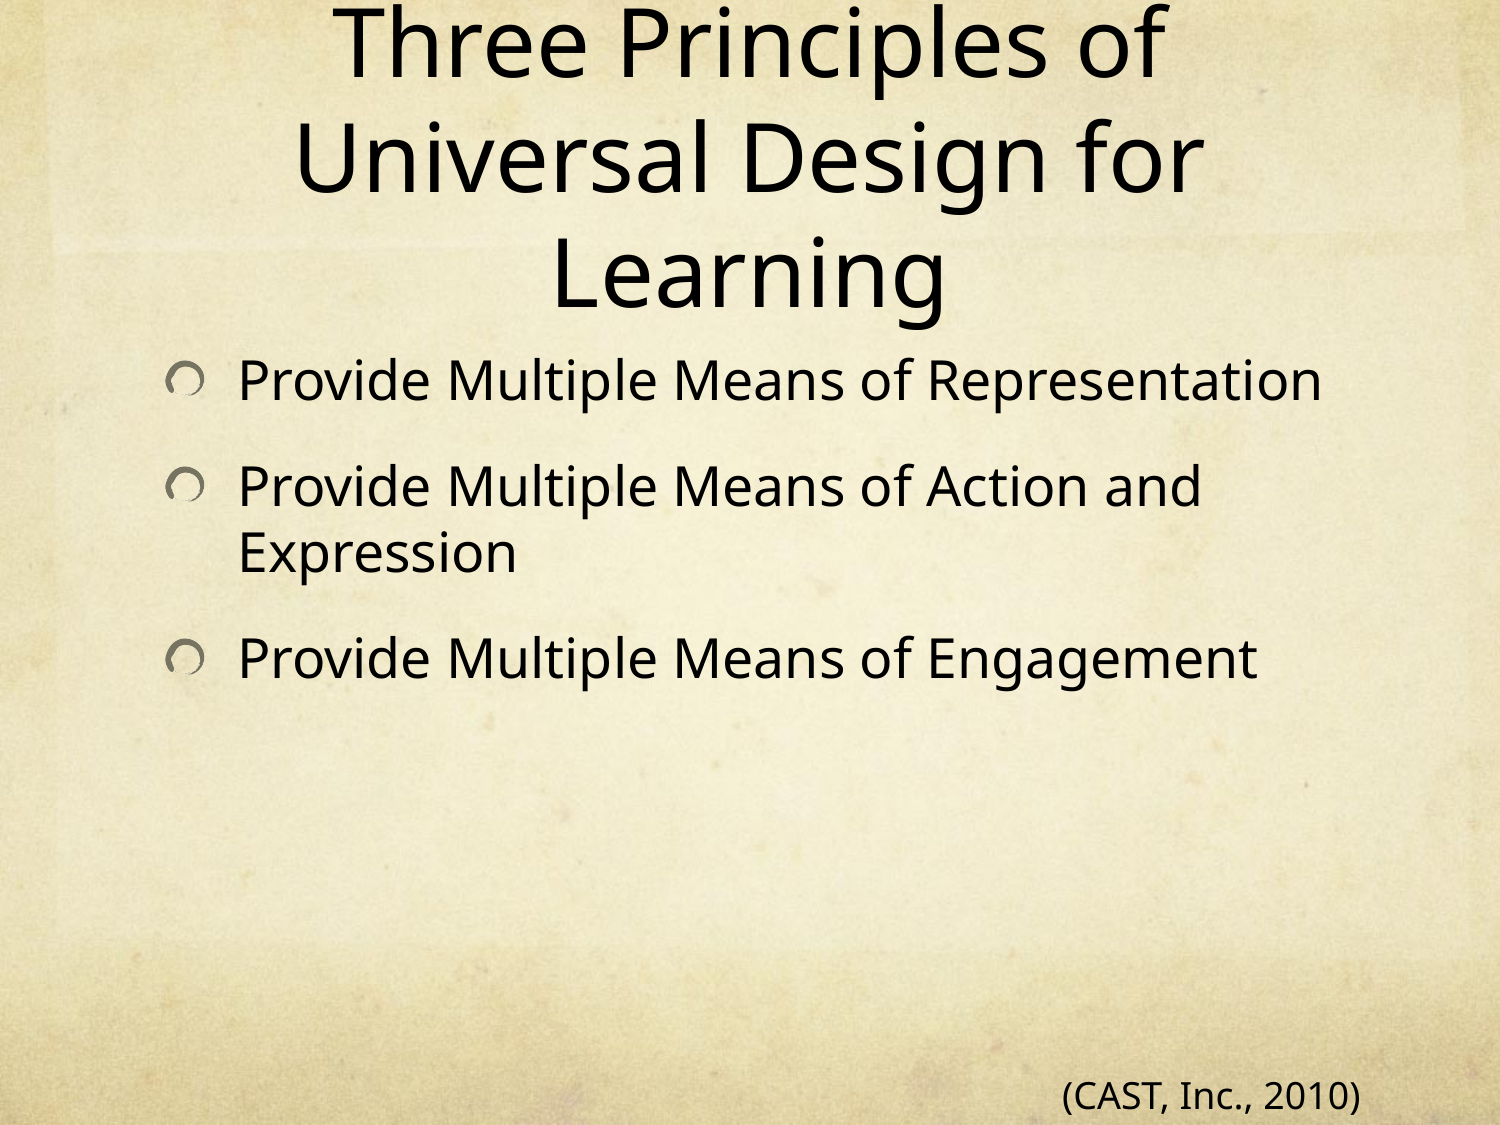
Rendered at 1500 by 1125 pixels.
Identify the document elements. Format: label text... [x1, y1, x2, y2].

text_box (CAST, Inc., 2010) [1047, 1064, 1500, 1125]
picture [0, 0, 1500, 1125]
title Three Principles of Universal Design for Learning [150, 82, 1350, 225]
list Provide Multiple Means of Representation Provide Multiple Means of Action and Expression Provide Multiple Means of Engagement [150, 337, 1350, 745]
